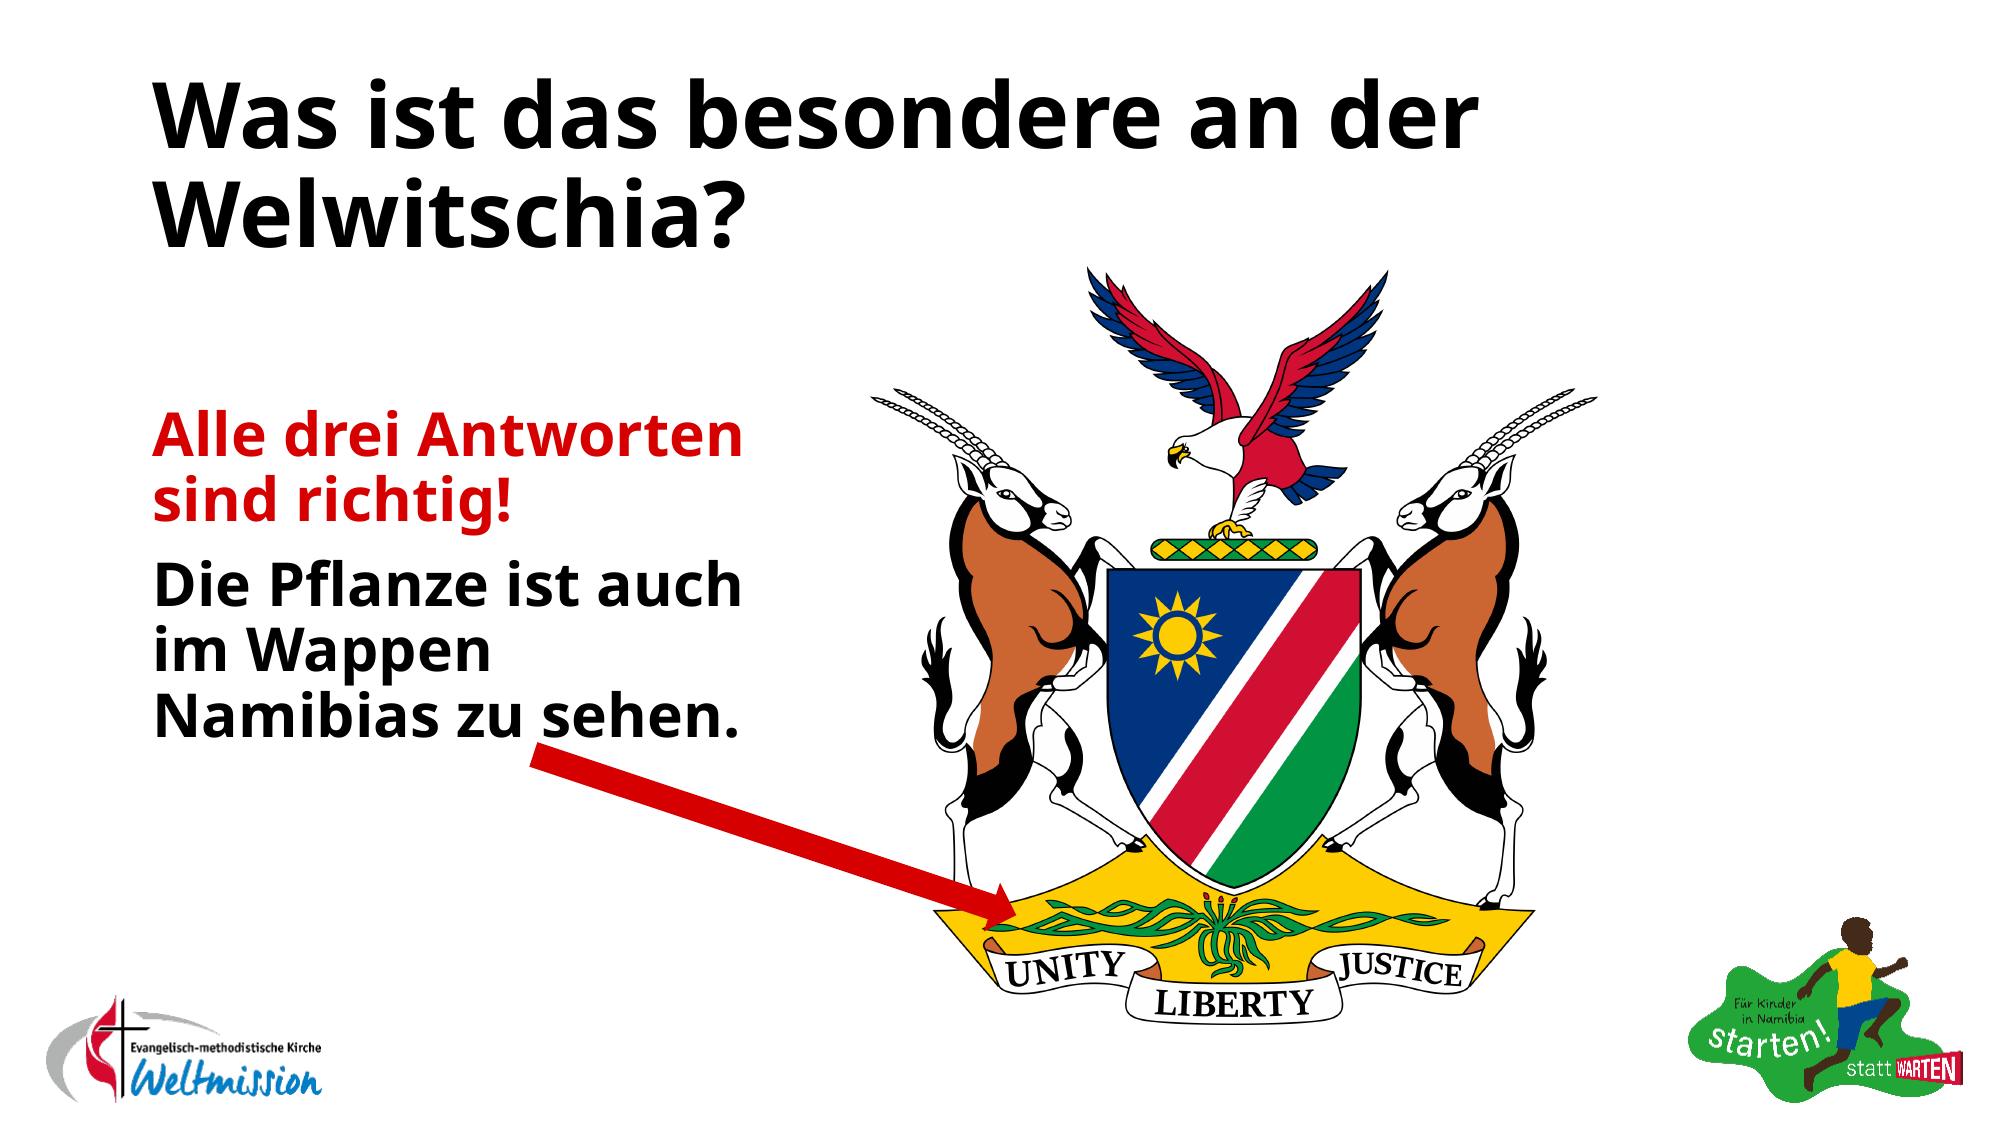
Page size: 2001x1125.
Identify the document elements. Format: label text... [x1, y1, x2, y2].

list Alle drei Antworten sind richtig! Die Pflanze ist auch im Wappen Namibias zu sehen. [137, 396, 767, 850]
picture [46, 995, 322, 1103]
title Was ist das besondere an der Welwitschia? [137, 59, 1863, 278]
picture [869, 266, 1598, 1025]
text_box [528, 740, 869, 881]
picture [1688, 917, 1963, 1103]
